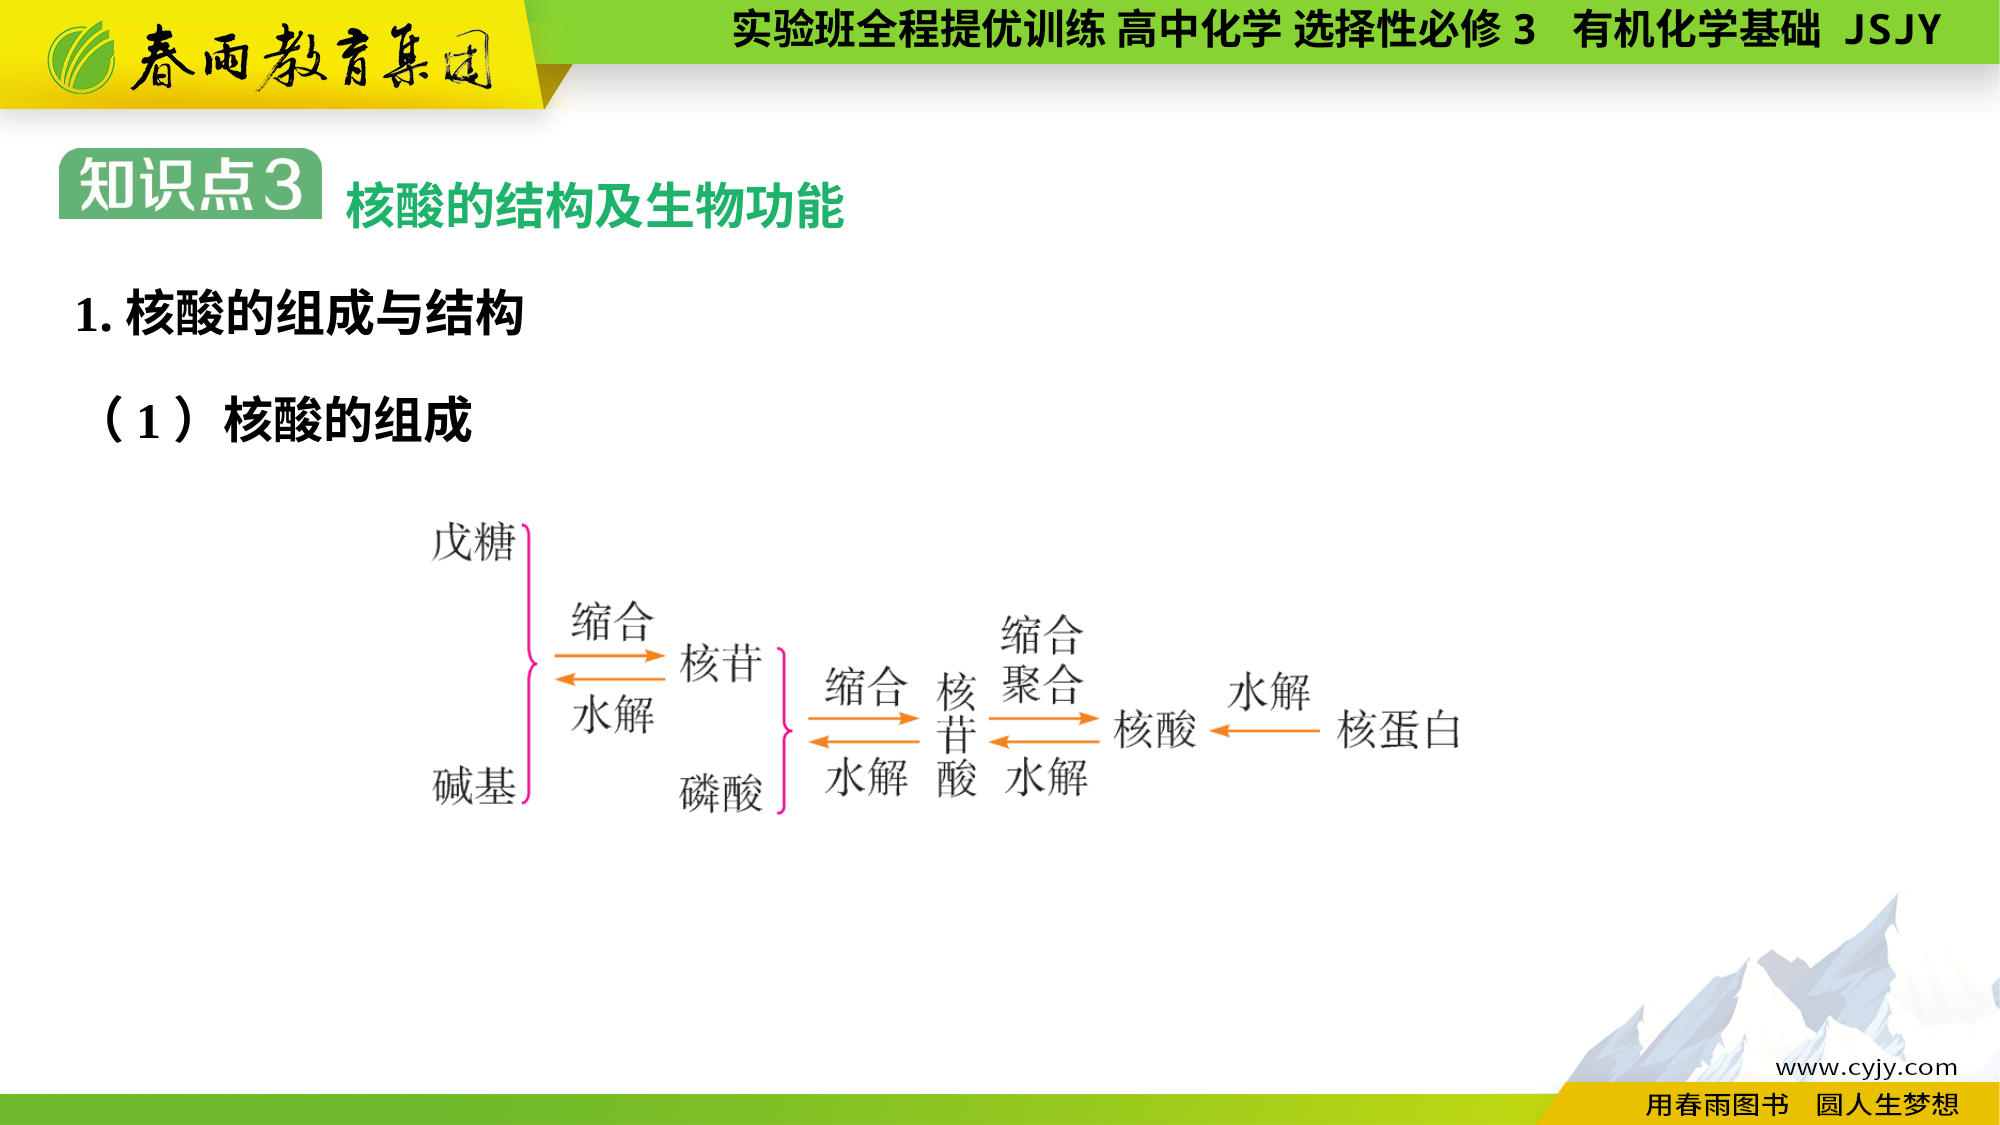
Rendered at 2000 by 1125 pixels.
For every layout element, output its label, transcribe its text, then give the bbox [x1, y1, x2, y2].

list 核酸的结构及生物功能 1.核酸的组成与结构 （1）核酸的组成 [59, 137, 1944, 448]
picture [0, 0, 2000, 1125]
